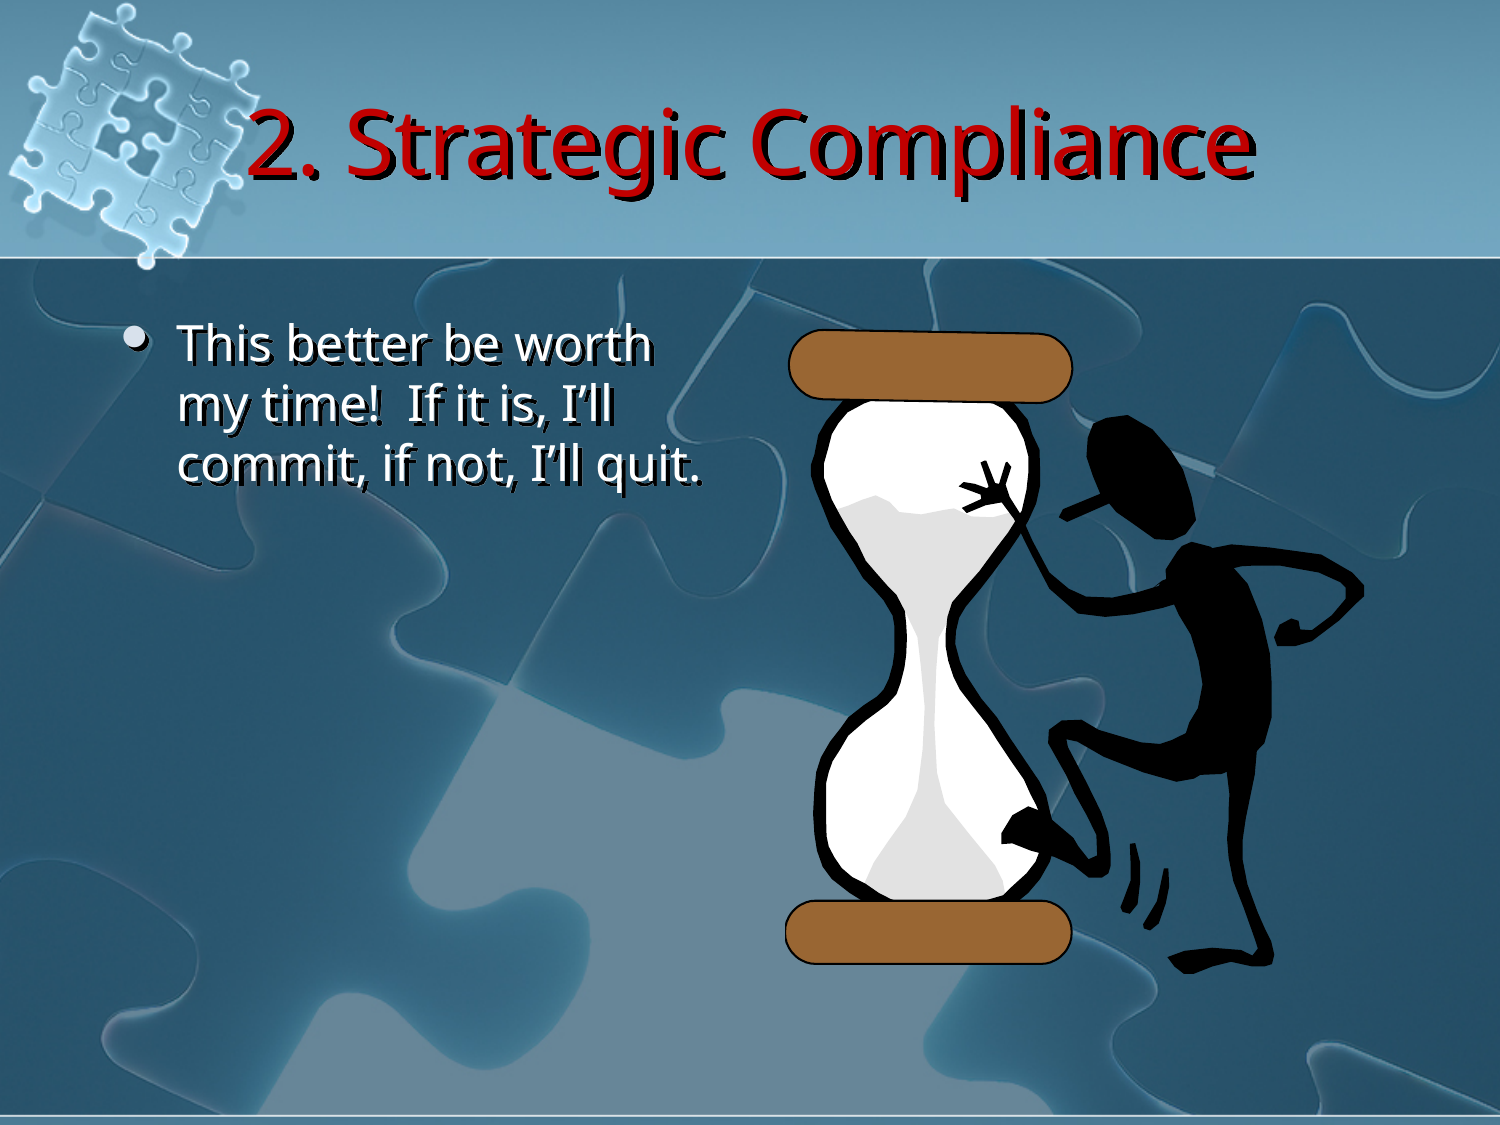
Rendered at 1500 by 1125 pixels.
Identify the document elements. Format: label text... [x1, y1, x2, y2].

title 2. Strategic Compliance [74, 44, 1426, 233]
picture [0, 0, 1500, 1125]
list This better be worth my time! If it is, I’ll commit, if not, I’ll quit. [105, 234, 751, 808]
